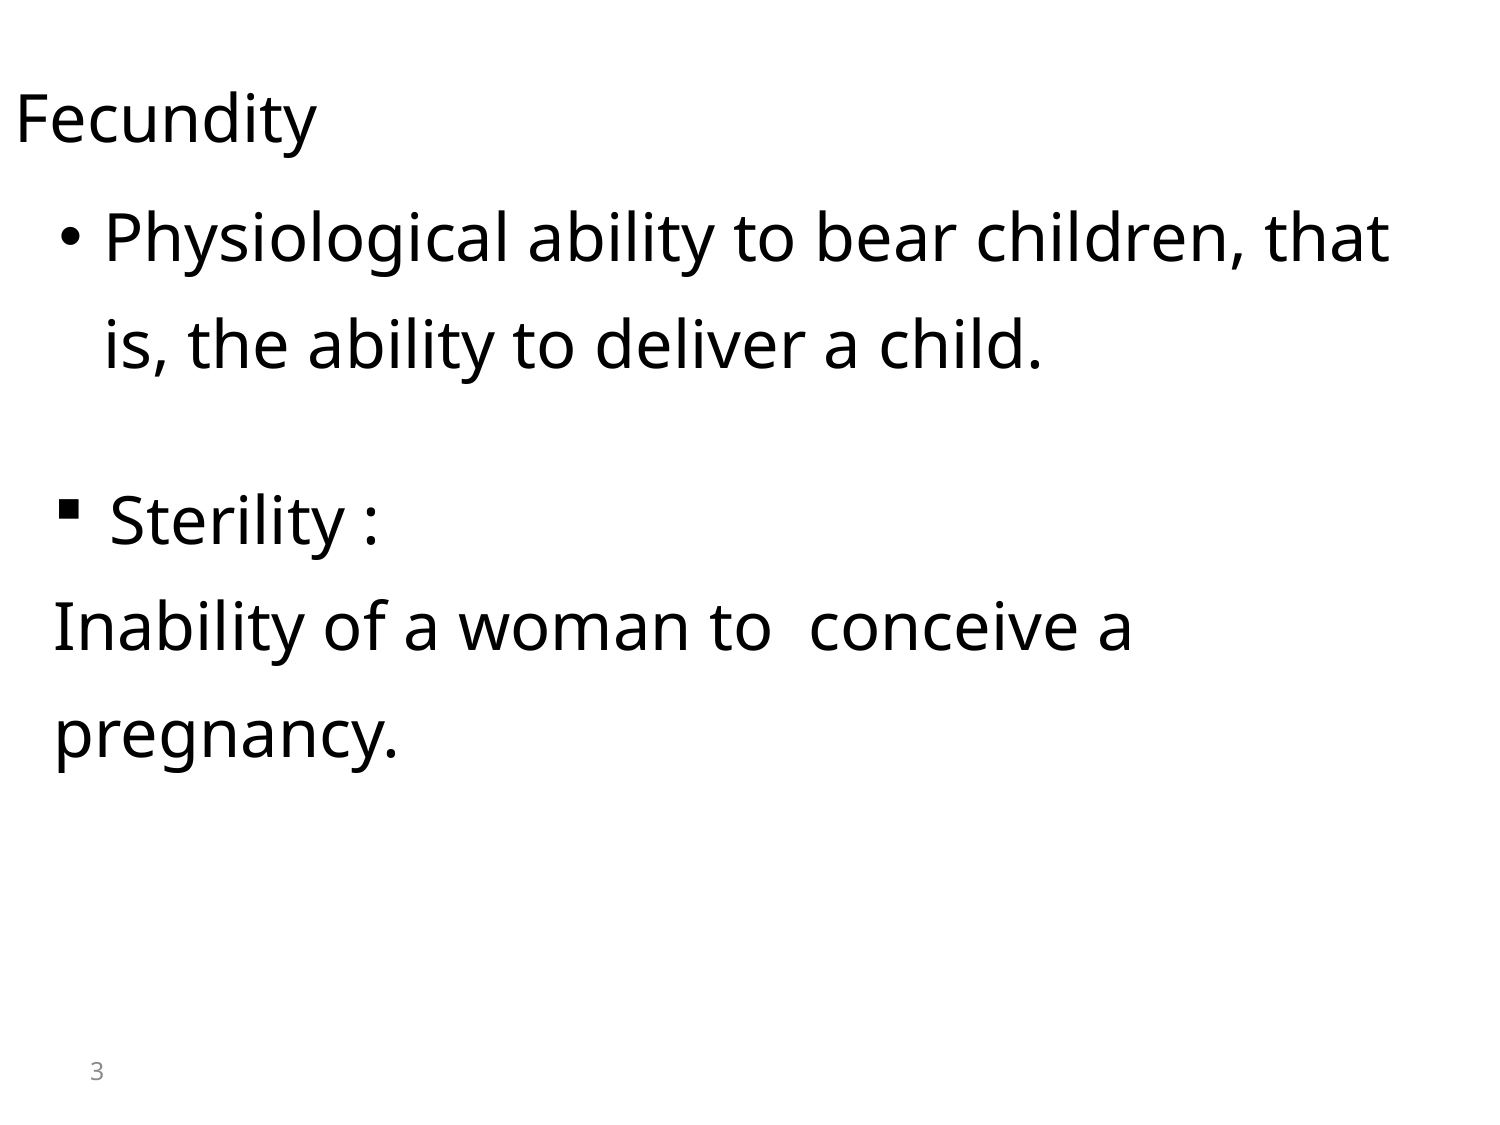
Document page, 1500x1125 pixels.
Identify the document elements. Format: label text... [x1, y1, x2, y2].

slide_number 3 [75, 1042, 425, 1103]
text_box Fecundity Physiological ability to bear children, that is, the ability to deliver a child. [0, 54, 1483, 389]
text_box Sterility : Inability of a woman to conceive a pregnancy. [29, 444, 1483, 884]
